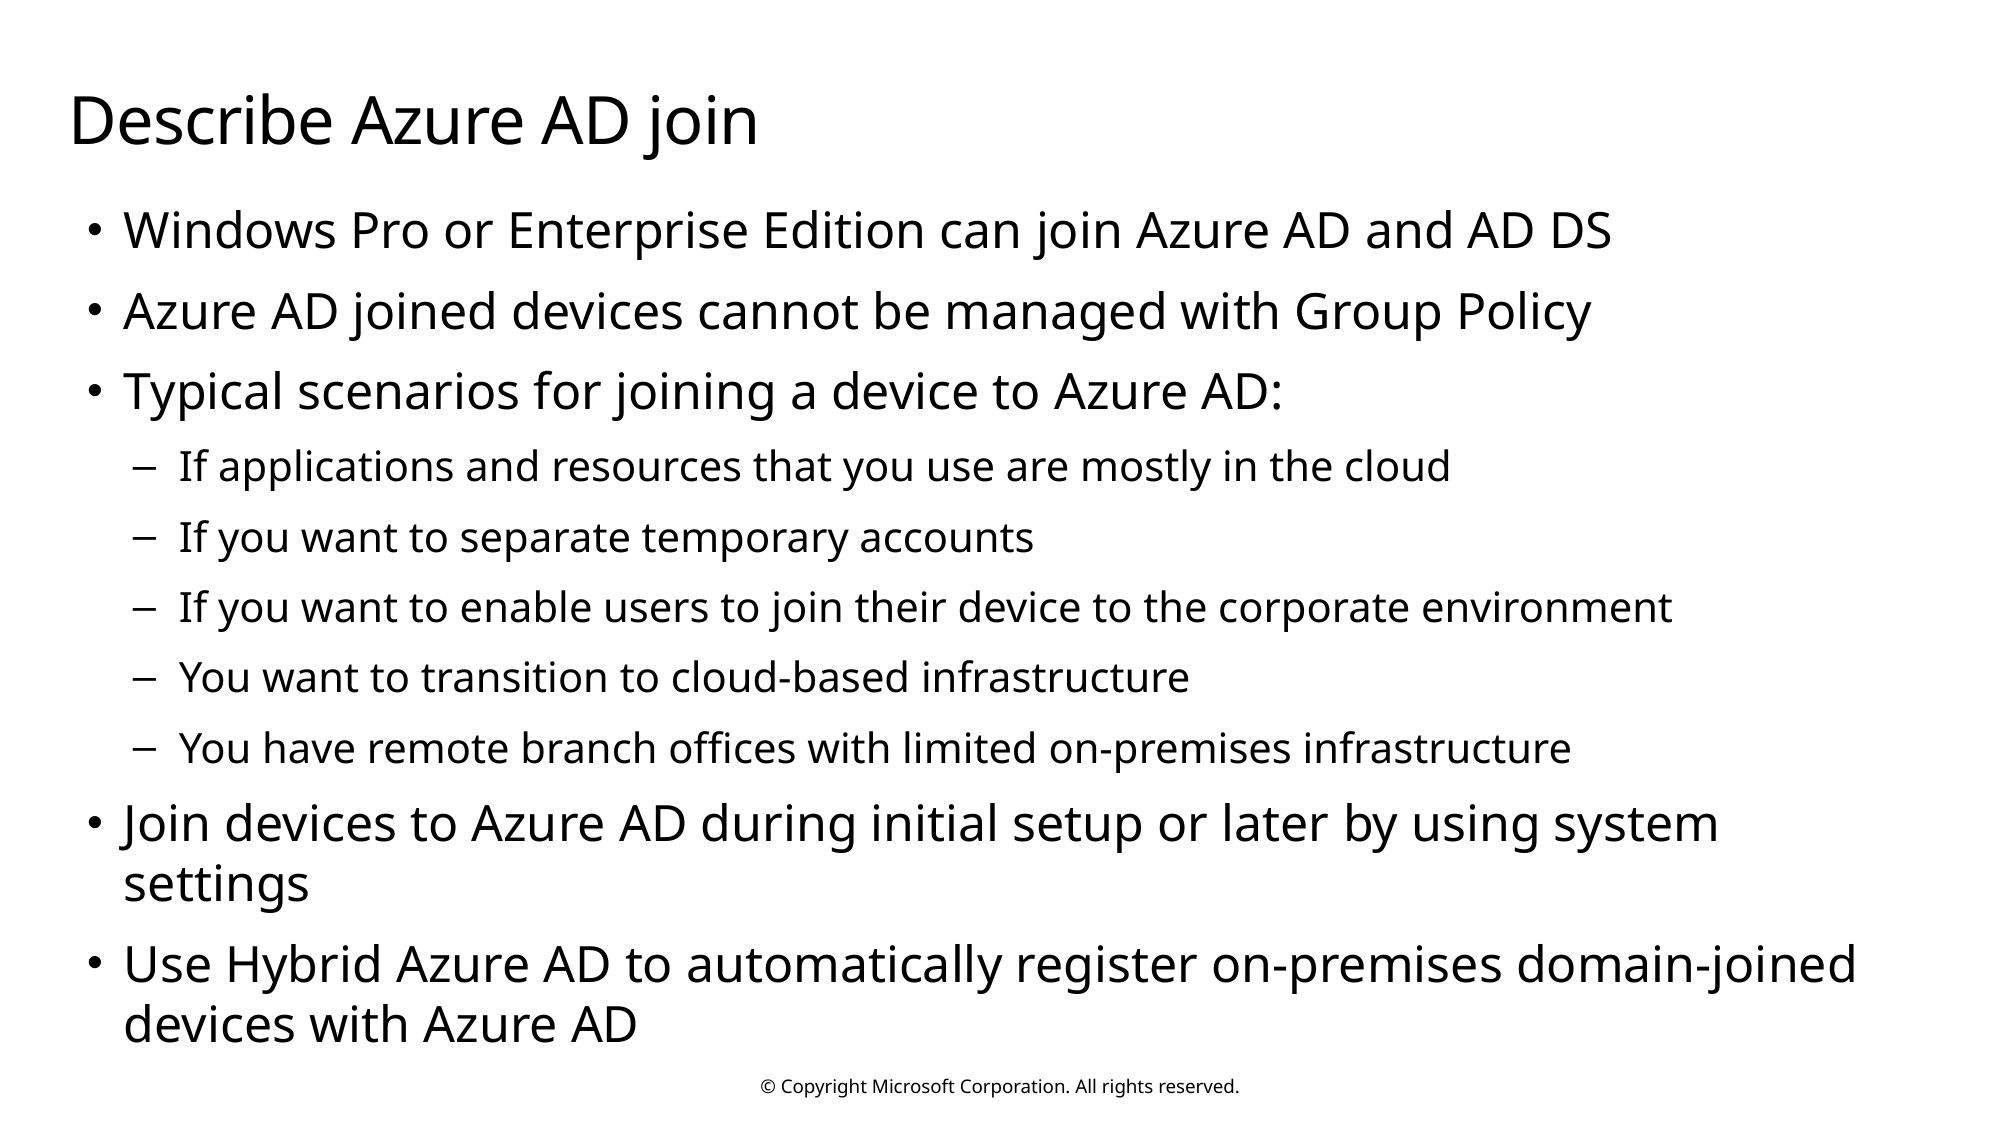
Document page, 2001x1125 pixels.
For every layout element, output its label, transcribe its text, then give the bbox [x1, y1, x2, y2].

title Describe Azure AD join [68, 72, 1930, 184]
list Windows Pro or Enterprise Edition can join Azure AD and AD DS Azure AD joined devices cannot be managed with Group Policy Typical scenarios for joining a device to Azure AD: If applications and resources that you use are mostly in the cloud If you want to separate temporary accounts If you want to enable users to join their device to the corporate environment You want to transition to cloud-based infrastructure You have remote branch offices with limited on-premises infrastructure Join devices to Azure AD during initial setup or later by using system settings Use Hybrid Azure AD to automatically register on-premises domain-joined devices with Azure AD [68, 183, 1929, 1053]
